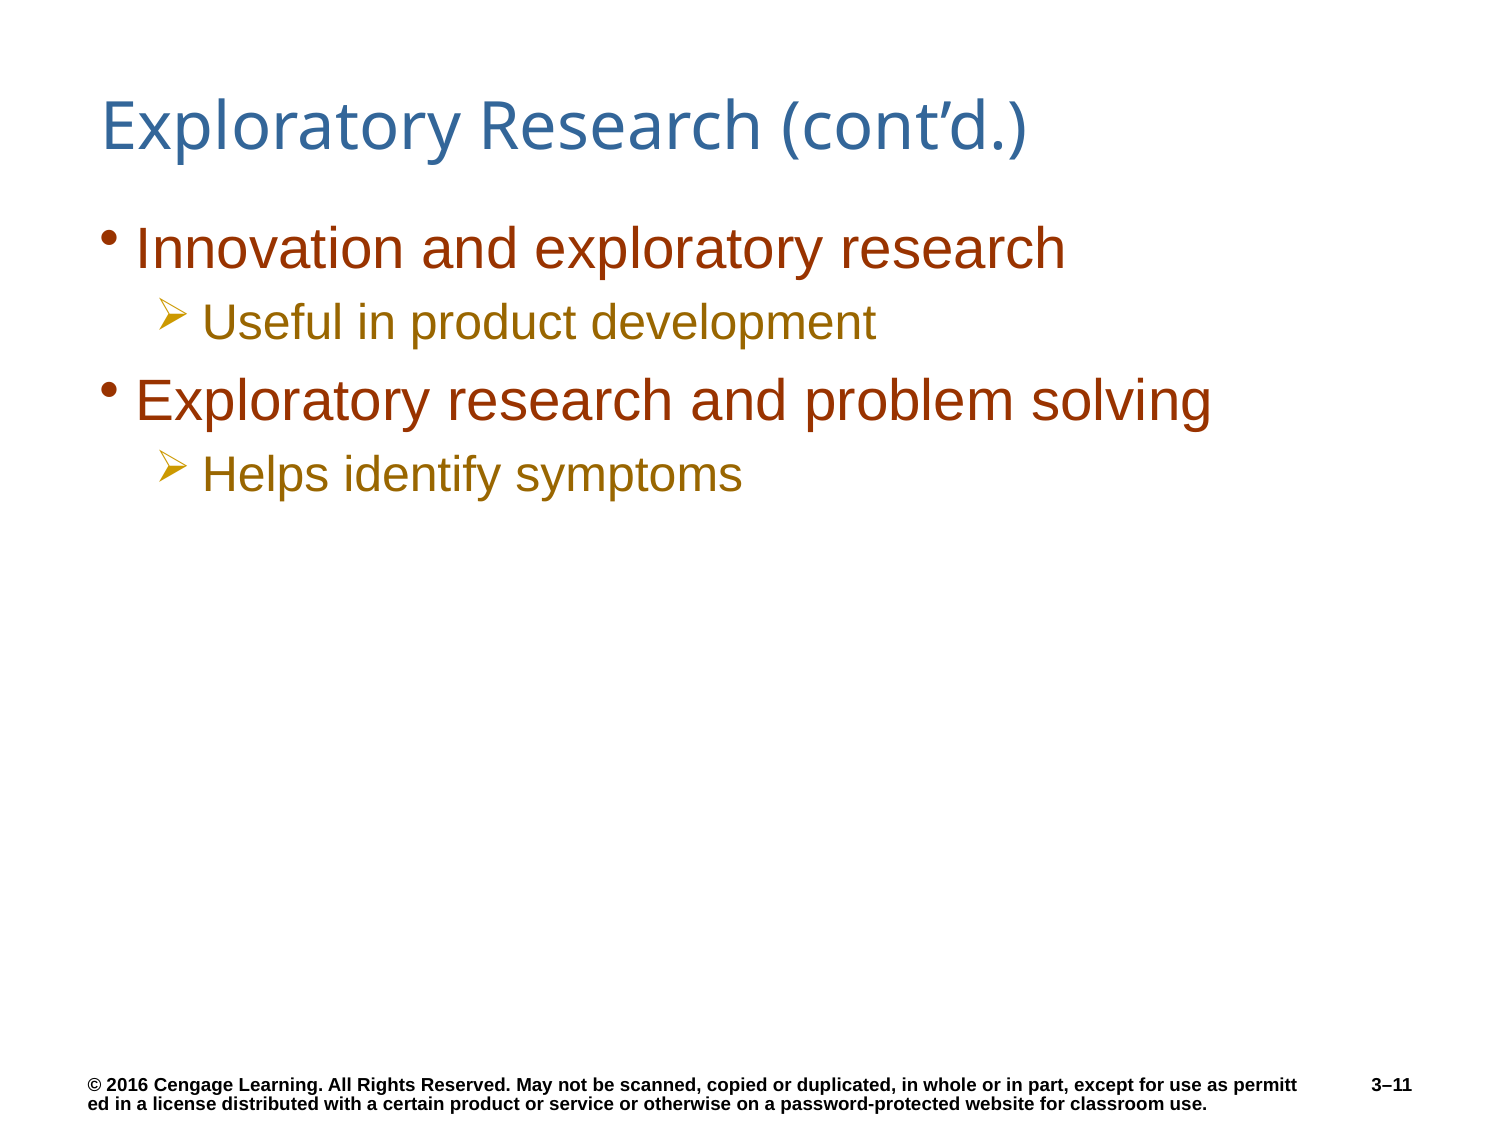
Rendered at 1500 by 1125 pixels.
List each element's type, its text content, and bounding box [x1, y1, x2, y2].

slide_number 3–11 [1050, 1042, 1413, 1103]
list Innovation and exploratory research Useful in product development Exploratory research and problem solving Helps identify symptoms [84, 202, 1414, 1013]
title Exploratory Research (cont’d.) [85, 75, 1411, 171]
footer © 2016 Cengage Learning. All Rights Reserved. May not be scanned, copied or duplicated, in whole or in part, except for use as permitted in a license distributed with a certain product or service or otherwise on a password-protected website for classroom use. [87, 1057, 1050, 1103]
